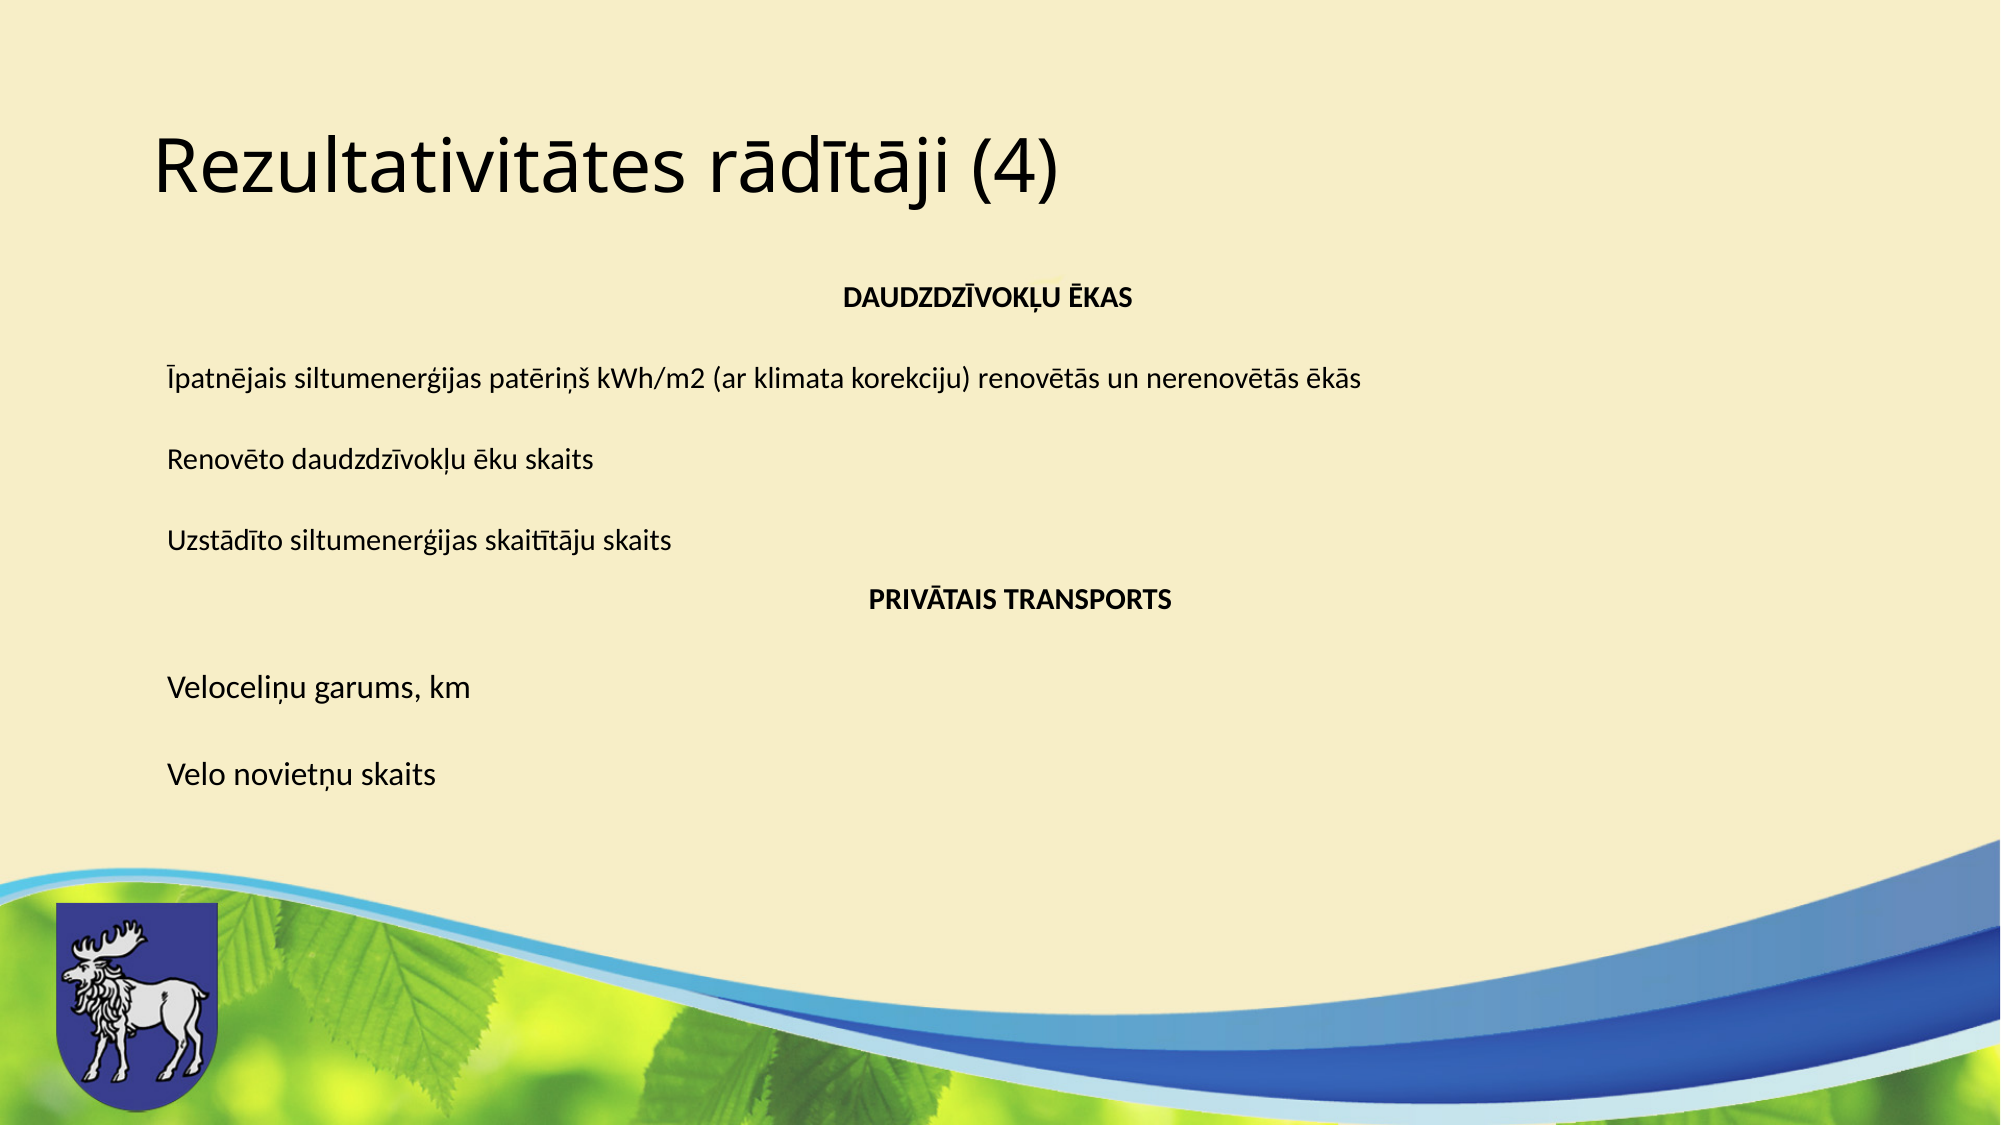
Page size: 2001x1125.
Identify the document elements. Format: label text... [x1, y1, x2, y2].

title Rezultativitātes rādītāji (4) [137, 59, 1863, 278]
list DAUDZDZĪVOKĻU ĒKAS Īpatnējais siltumenerģijas patēriņš kWh/m2 (ar klimata korekciju) renovētās un nerenovētās ēkās Renovēto daudzdzīvokļu ēku skaits Uzstādīto siltumenerģijas skaitītāju skaits PRIVĀTAIS TRANSPORTS Veloceliņu garums, km Velo novietņu skaits [152, 234, 1890, 949]
picture [0, 0, 2001, 1125]
